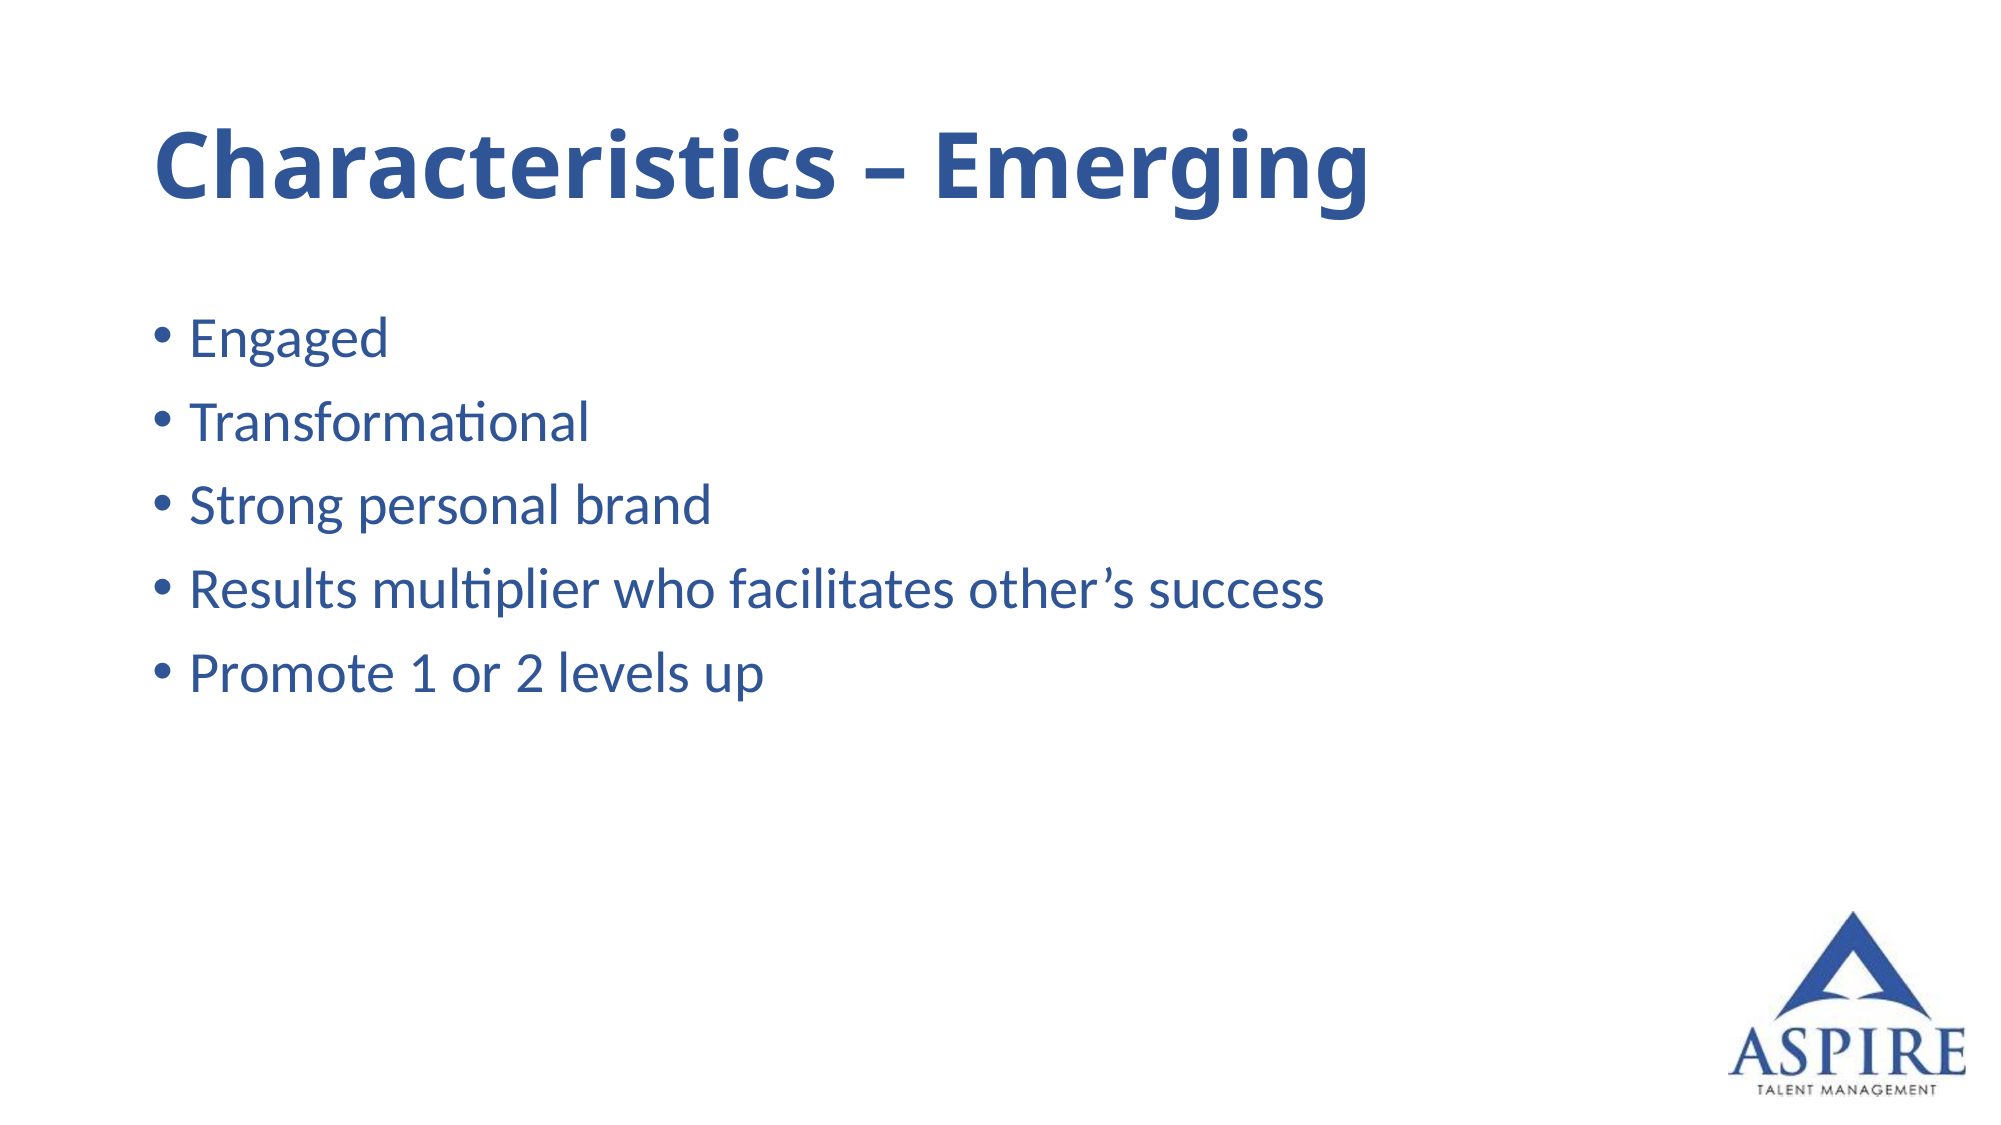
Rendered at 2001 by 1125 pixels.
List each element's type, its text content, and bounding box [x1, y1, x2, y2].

title Characteristics – Emerging [137, 59, 1863, 278]
list Engaged Transformational Strong personal brand Results multiplier who facilitates other’s success Promote 1 or 2 levels up [137, 299, 1863, 1014]
picture [1728, 911, 1966, 1097]
